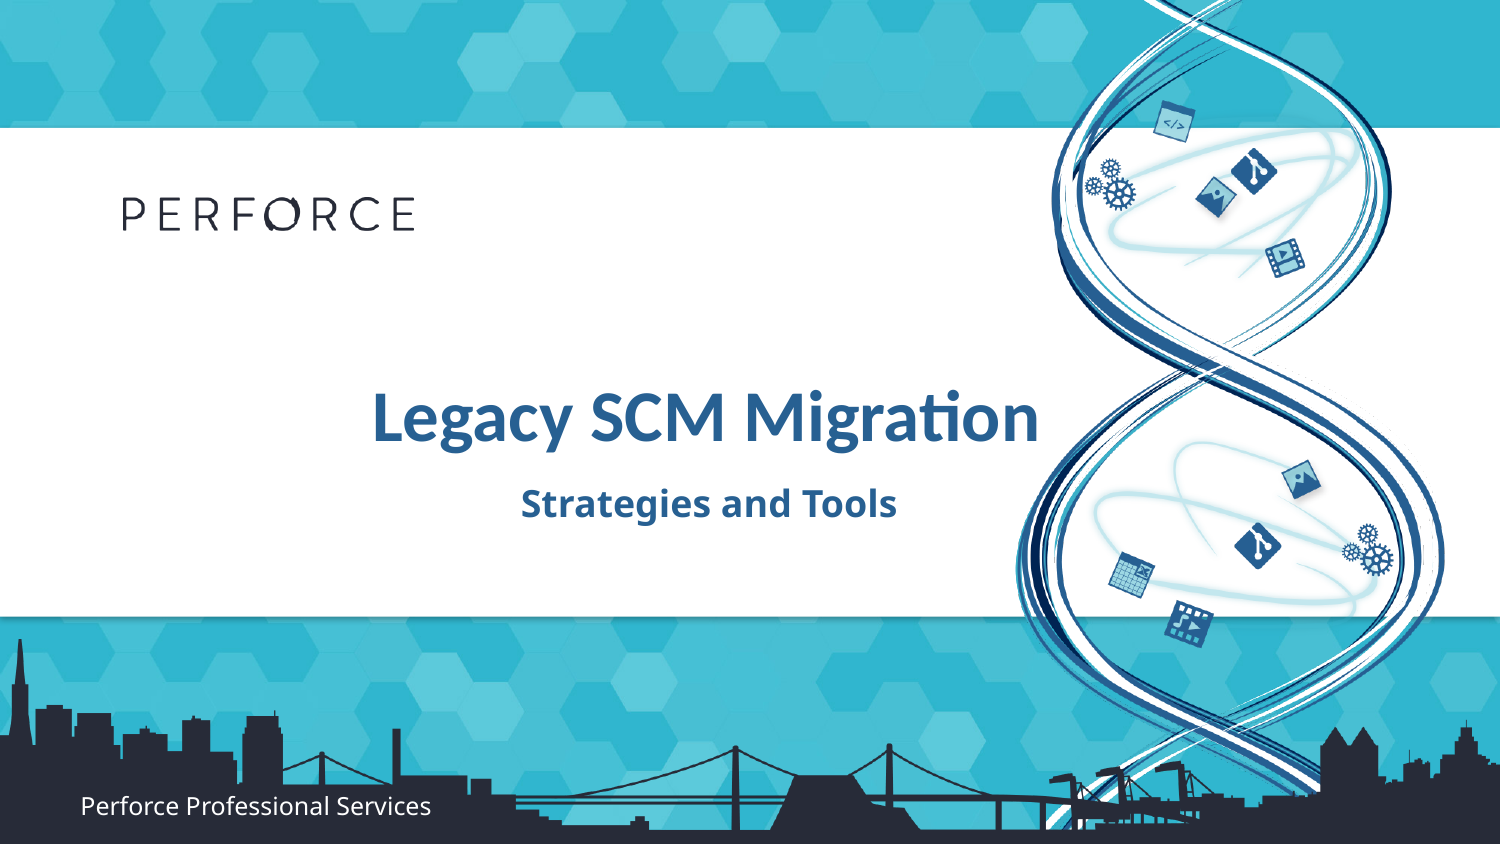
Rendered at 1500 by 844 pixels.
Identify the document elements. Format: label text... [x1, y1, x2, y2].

title Legacy SCM Migration [271, 273, 1127, 457]
list Strategies and Tools [361, 479, 1040, 617]
picture [122, 197, 416, 231]
picture [0, 0, 1500, 844]
